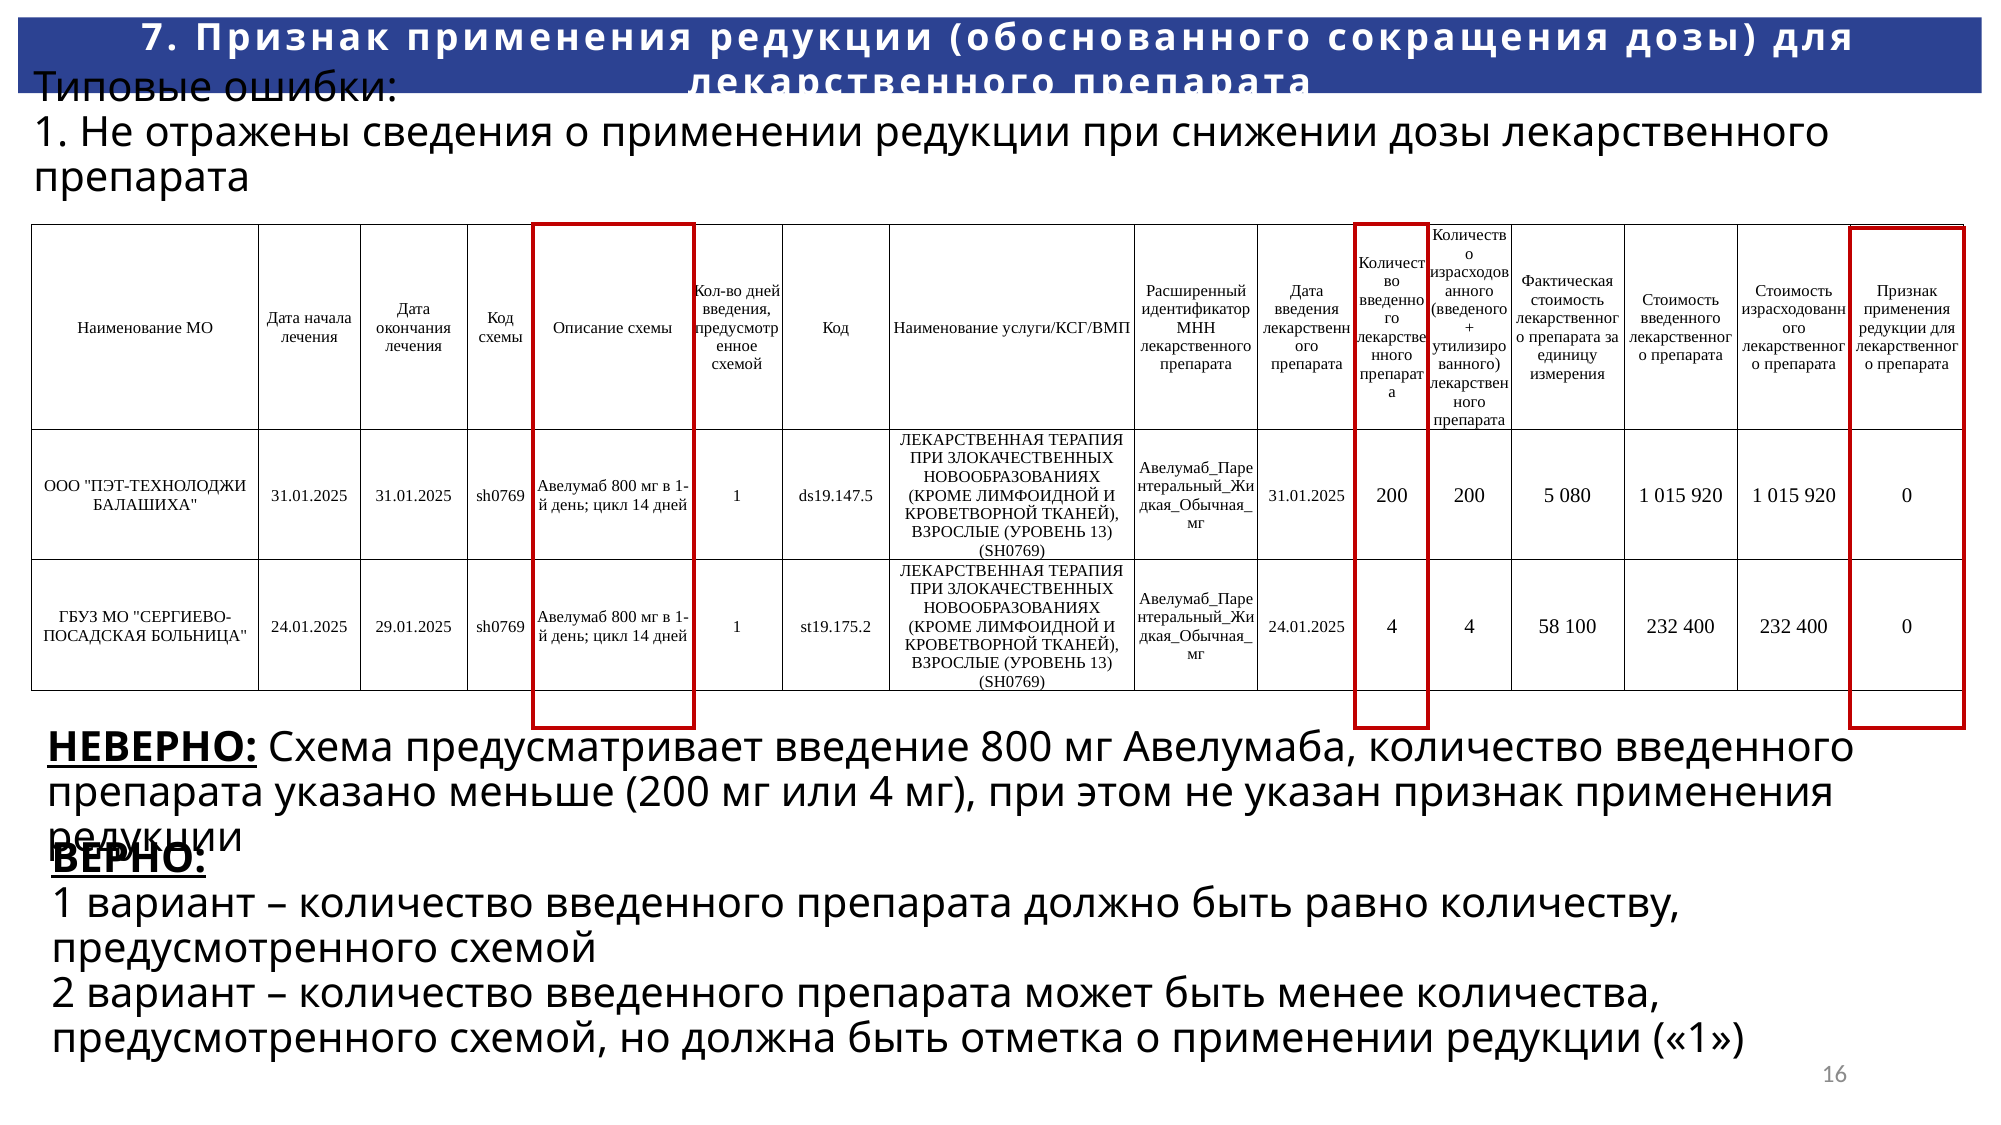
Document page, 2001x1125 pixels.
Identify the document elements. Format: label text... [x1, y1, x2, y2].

table_header Количество израсходованного (введеного + утилизированного) лекарственного препарата [1429, 225, 1511, 429]
table_header Дата введения лекарственного препарата [1258, 225, 1354, 429]
text_box НЕВЕРНО: Схема предусматривает введение 800 мг Авелумаба, количество введенного препарата указано меньше (200 мг или 4 мг), при этом не указан признак применения редукции [31, 755, 1996, 868]
table_header Кол-во дней введения, предусмотренное схемой [695, 225, 782, 429]
table_cell 1 015 920 [1625, 430, 1737, 559]
table_cell sh0769 [468, 430, 532, 559]
table_cell sh0769 [468, 560, 532, 690]
table_cell 24.01.2025 [1258, 560, 1354, 690]
table_header Стоимость введенного лекарственного препарата [1625, 225, 1737, 429]
table_cell ЛЕКАРСТВЕННАЯ ТЕРАПИЯ ПРИ ЗЛОКАЧЕСТВЕННЫХ НОВООБРАЗОВАНИЯХ (КРОМЕ ЛИМФОИДНОЙ И КРОВЕТВОРНОЙ ТКАНЕЙ), ВЗРОСЛЫЕ (УРОВЕНЬ 13) (SH0769) [890, 430, 1134, 559]
table_cell 29.01.2025 [361, 560, 467, 690]
text_box 7. Признак применения редукции (обоснованного сокращения дозы) для лекарственного препарата [18, 17, 1982, 94]
table_cell Авелумаб_Парентеральный_Жидкая_Обычная_мг [1135, 560, 1257, 690]
table_cell 1 015 920 [1738, 430, 1849, 559]
table_cell 232 400 [1738, 560, 1849, 690]
table_cell ГБУЗ МО "СЕРГИЕВО-ПОСАДСКАЯ БОЛЬНИЦА" [32, 560, 258, 690]
table_cell 200 [1429, 430, 1511, 559]
table_cell 58 100 [1512, 560, 1624, 690]
table_cell 31.01.2025 [259, 430, 360, 559]
table_cell Авелумаб_Парентеральный_Жидкая_Обычная_мг [1135, 430, 1257, 559]
table_cell st19.175.2 [783, 560, 889, 690]
text_box ВЕРНО: 1 вариант – количество введенного препарата должно быть равно количеству, предусмотренного схемой 2 вариант – количество введенного препарата может быть менее количества, предусмотренного схемой, но должна быть отметка о применении редукции («1») [36, 900, 2000, 1069]
table_header Стоимость израсходованного лекарственного препарата [1738, 225, 1850, 429]
table_header Наименование МО [32, 225, 258, 429]
text_box [532, 223, 695, 729]
table_cell 24.01.2025 [259, 560, 360, 690]
table_cell 31.01.2025 [1258, 430, 1354, 559]
table_cell 1 [695, 560, 782, 690]
text_box [1354, 223, 1429, 729]
table_cell 31.01.2025 [361, 430, 467, 559]
table_header Код [783, 225, 889, 429]
table_cell 5 080 [1512, 430, 1624, 559]
table_header Наименование услуги/КСГ/ВМП [890, 225, 1134, 429]
table_cell 232 400 [1625, 560, 1737, 690]
text_box Типовые ошибки: 1. Не отражены сведения о применении редукции при снижении дозы лекарственного препарата [18, 95, 1982, 208]
table_cell ООО "ПЭТ-ТЕХНОЛОДЖИ БАЛАШИХА" [32, 430, 258, 559]
table_cell ds19.147.5 [783, 430, 889, 559]
slide_number 16 [1412, 1042, 1863, 1103]
table_header Код схемы [468, 225, 532, 429]
table_header Фактическая стоимость лекарственного препарата за единицу измерения [1512, 225, 1624, 429]
text_box [1849, 227, 1965, 729]
table_header Дата начала лечения [259, 225, 360, 429]
table_header Расширенный идентификатор МНН лекарственного препарата [1135, 225, 1257, 429]
table_cell 1 [695, 430, 782, 559]
table_cell ЛЕКАРСТВЕННАЯ ТЕРАПИЯ ПРИ ЗЛОКАЧЕСТВЕННЫХ НОВООБРАЗОВАНИЯХ (КРОМЕ ЛИМФОИДНОЙ И КРОВЕТВОРНОЙ ТКАНЕЙ), ВЗРОСЛЫЕ (УРОВЕНЬ 13) (SH0769) [890, 560, 1134, 690]
table_header Дата окончания лечения [361, 225, 467, 429]
table_cell 4 [1429, 560, 1511, 690]
